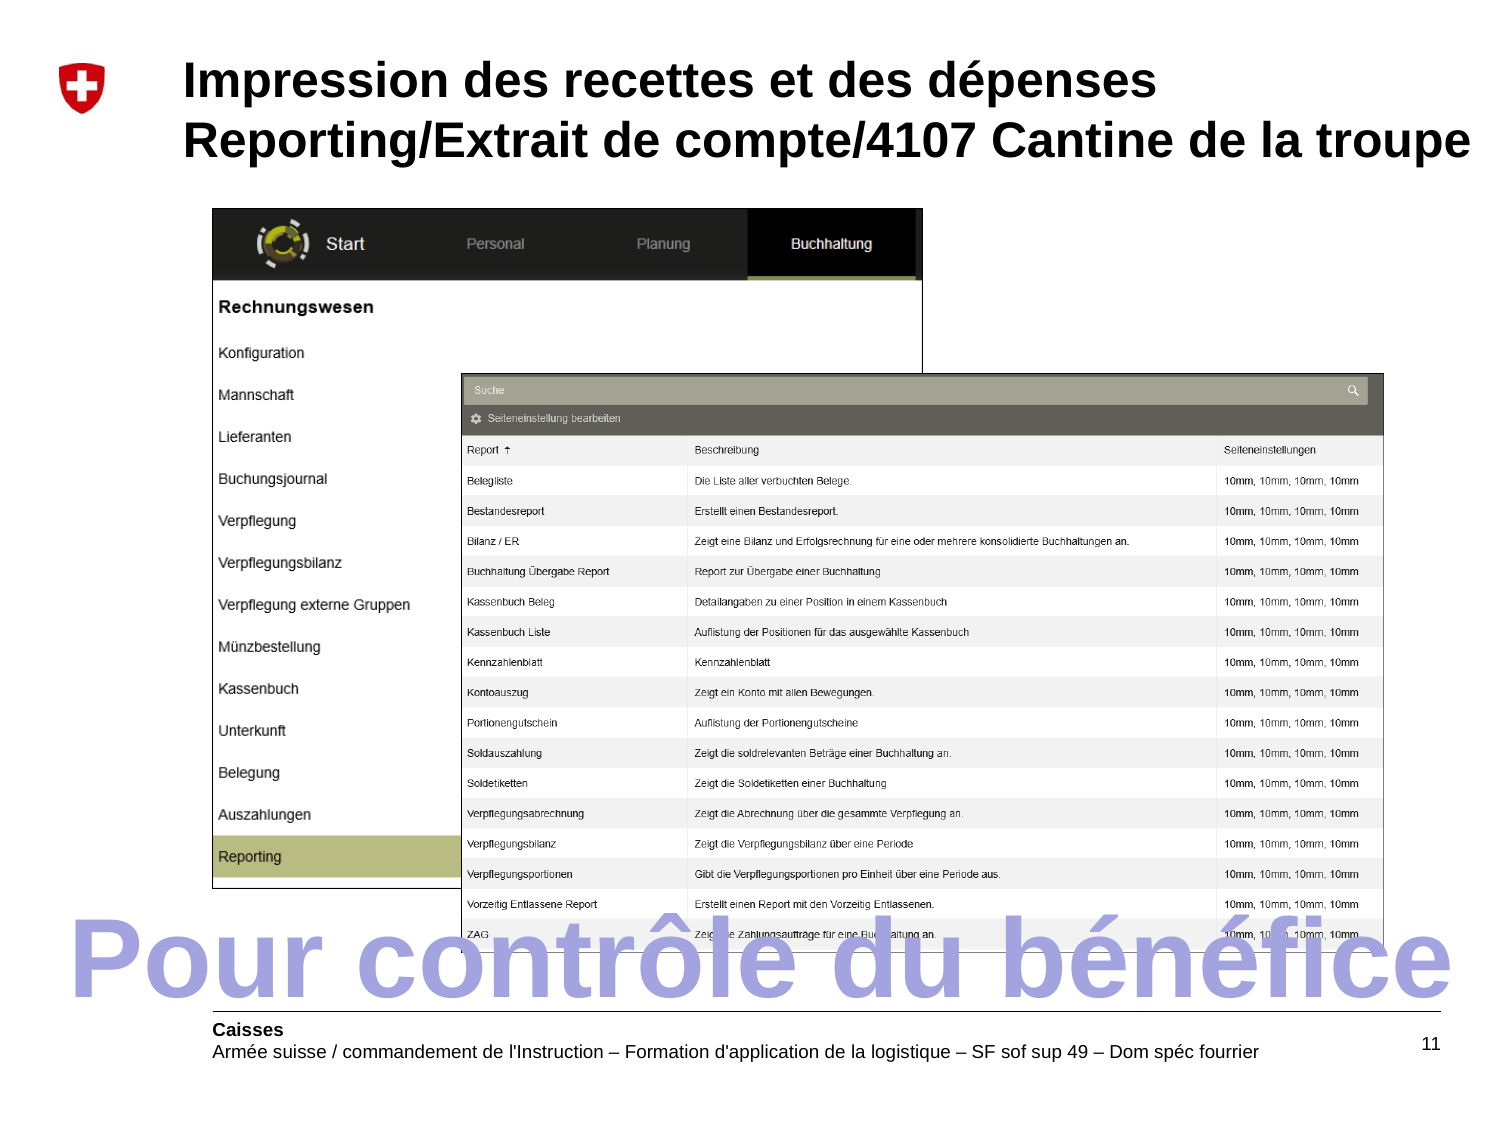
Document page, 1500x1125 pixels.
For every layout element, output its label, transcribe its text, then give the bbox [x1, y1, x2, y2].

text_box Pour contrôle du bénéfice [53, 877, 1472, 1028]
picture [212, 207, 1385, 954]
title Impression des recettes et des dépenses Reporting/Extrait de compte/4107 Cantine de la troupe [182, 46, 1500, 192]
picture [59, 63, 105, 114]
